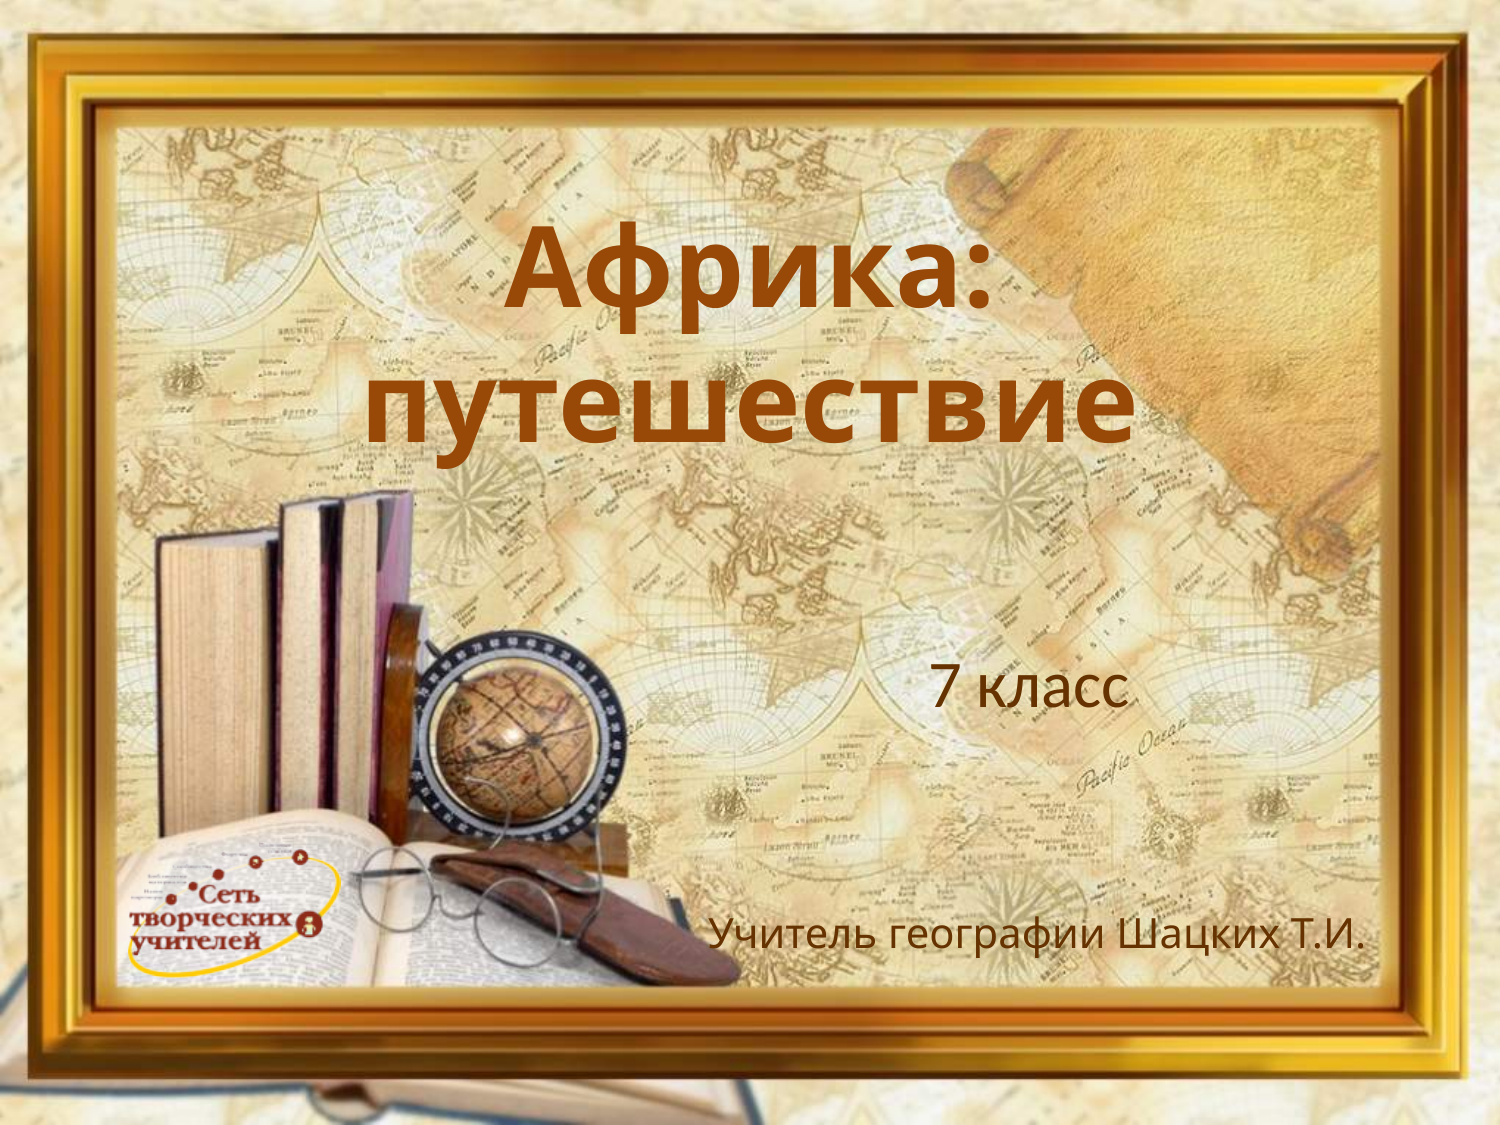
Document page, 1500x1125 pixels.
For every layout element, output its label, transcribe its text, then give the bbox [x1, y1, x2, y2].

subtitle 7 класс [714, 632, 1343, 739]
text_box Африка: путешествие [105, 187, 1395, 473]
picture [0, 0, 1500, 1125]
title Учитель географии Шацких Т.И. [691, 867, 1383, 997]
